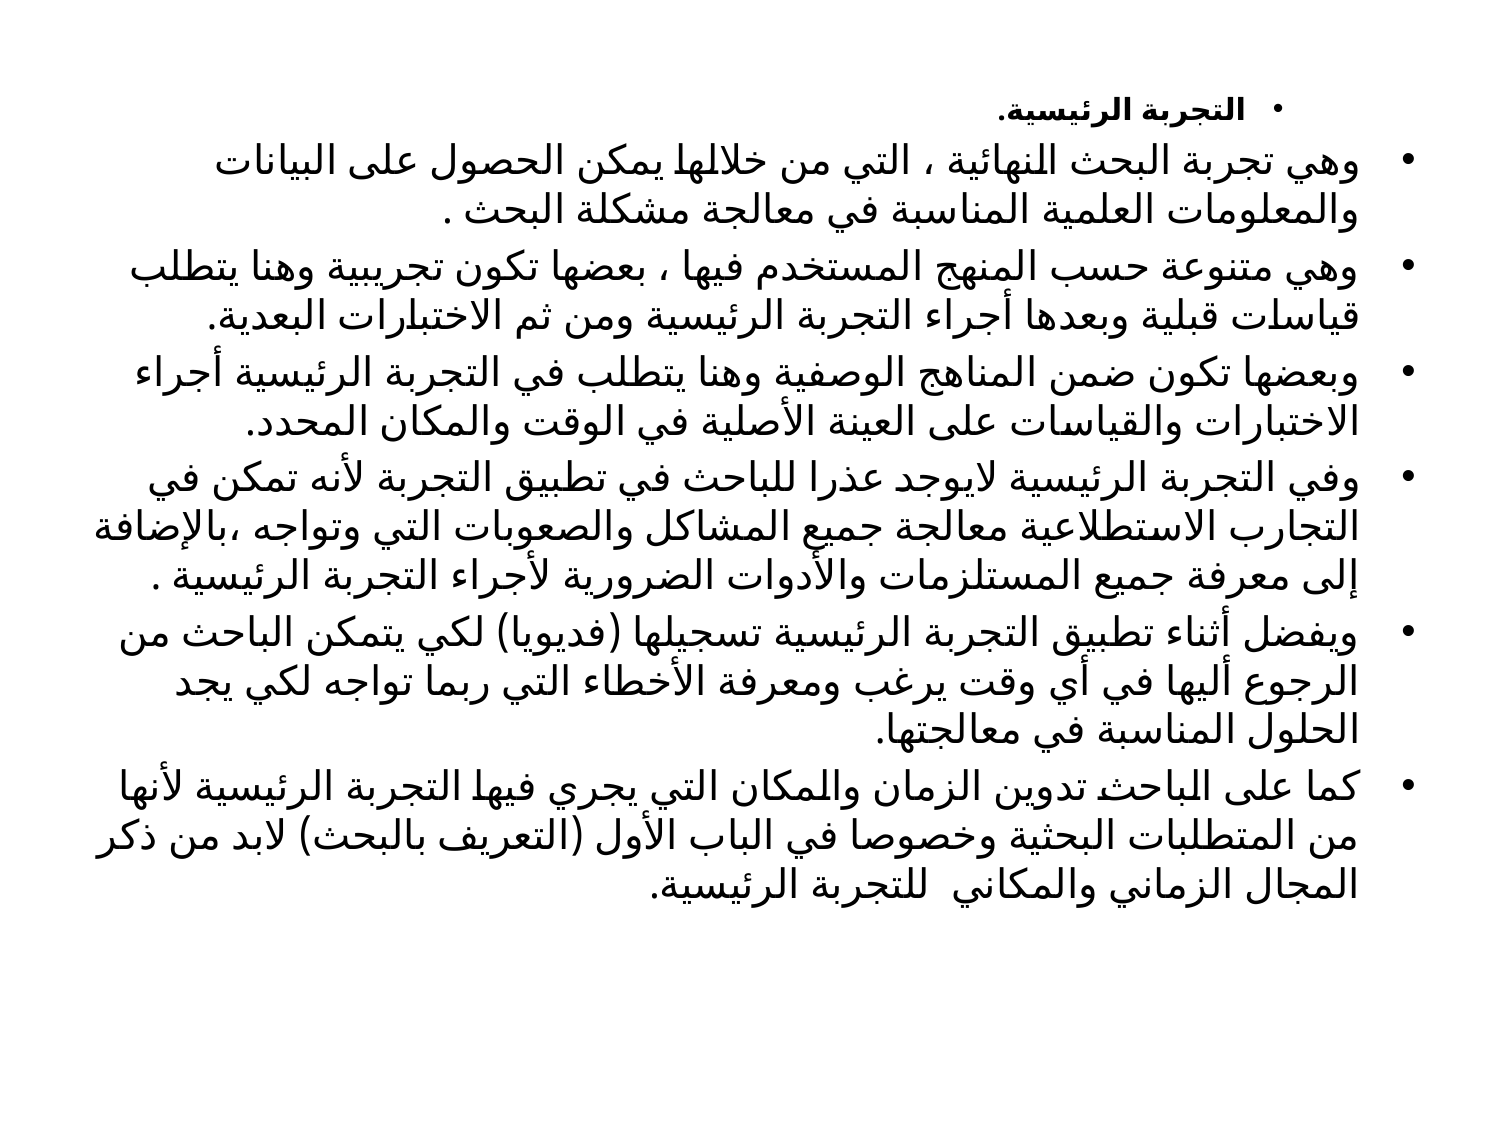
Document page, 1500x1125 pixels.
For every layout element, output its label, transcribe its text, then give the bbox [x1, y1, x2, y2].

list التجربة الرئيسية. وهي تجربة البحث النهائية ، التي من خلالها يمكن الحصول على البيانات والمعلومات العلمية المناسبة في معالجة مشكلة البحث . وهي متنوعة حسب المنهج المستخدم فيها ، بعضها تكون تجريبية وهنا يتطلب قياسات قبلية وبعدها أجراء التجربة الرئيسية ومن ثم الاختبارات البعدية. وبعضها تكون ضمن المناهج الوصفية وهنا يتطلب في التجربة الرئيسية أجراء الاختبارات والقياسات على العينة الأصلية في الوقت والمكان المحدد. وفي التجربة الرئيسية لايوجد عذرا للباحث في تطبيق التجربة لأنه تمكن في التجارب الاستطلاعية معالجة جميع المشاكل والصعوبات التي وتواجه ،بالإضافة إلى معرفة جميع المستلزمات والأدوات الضرورية لأجراء التجربة الرئيسية . ويفضل أثناء تطبيق التجربة الرئيسية تسجيلها (فديويا) لكي يتمكن الباحث من الرجوع أليها في أي وقت يرغب ومعرفة الأخطاء التي ربما تواجه لكي يجد الحلول المناسبة في معالجتها. كما على الباحث تدوين الزمان والمكان التي يجري فيها التجربة الرئيسية لأنها من المتطلبات البحثية وخصوصا في الباب الأول (التعريف بالبحث) لابد من ذكر المجال الزماني والمكاني للتجربة الرئيسية. [75, 82, 1425, 1005]
